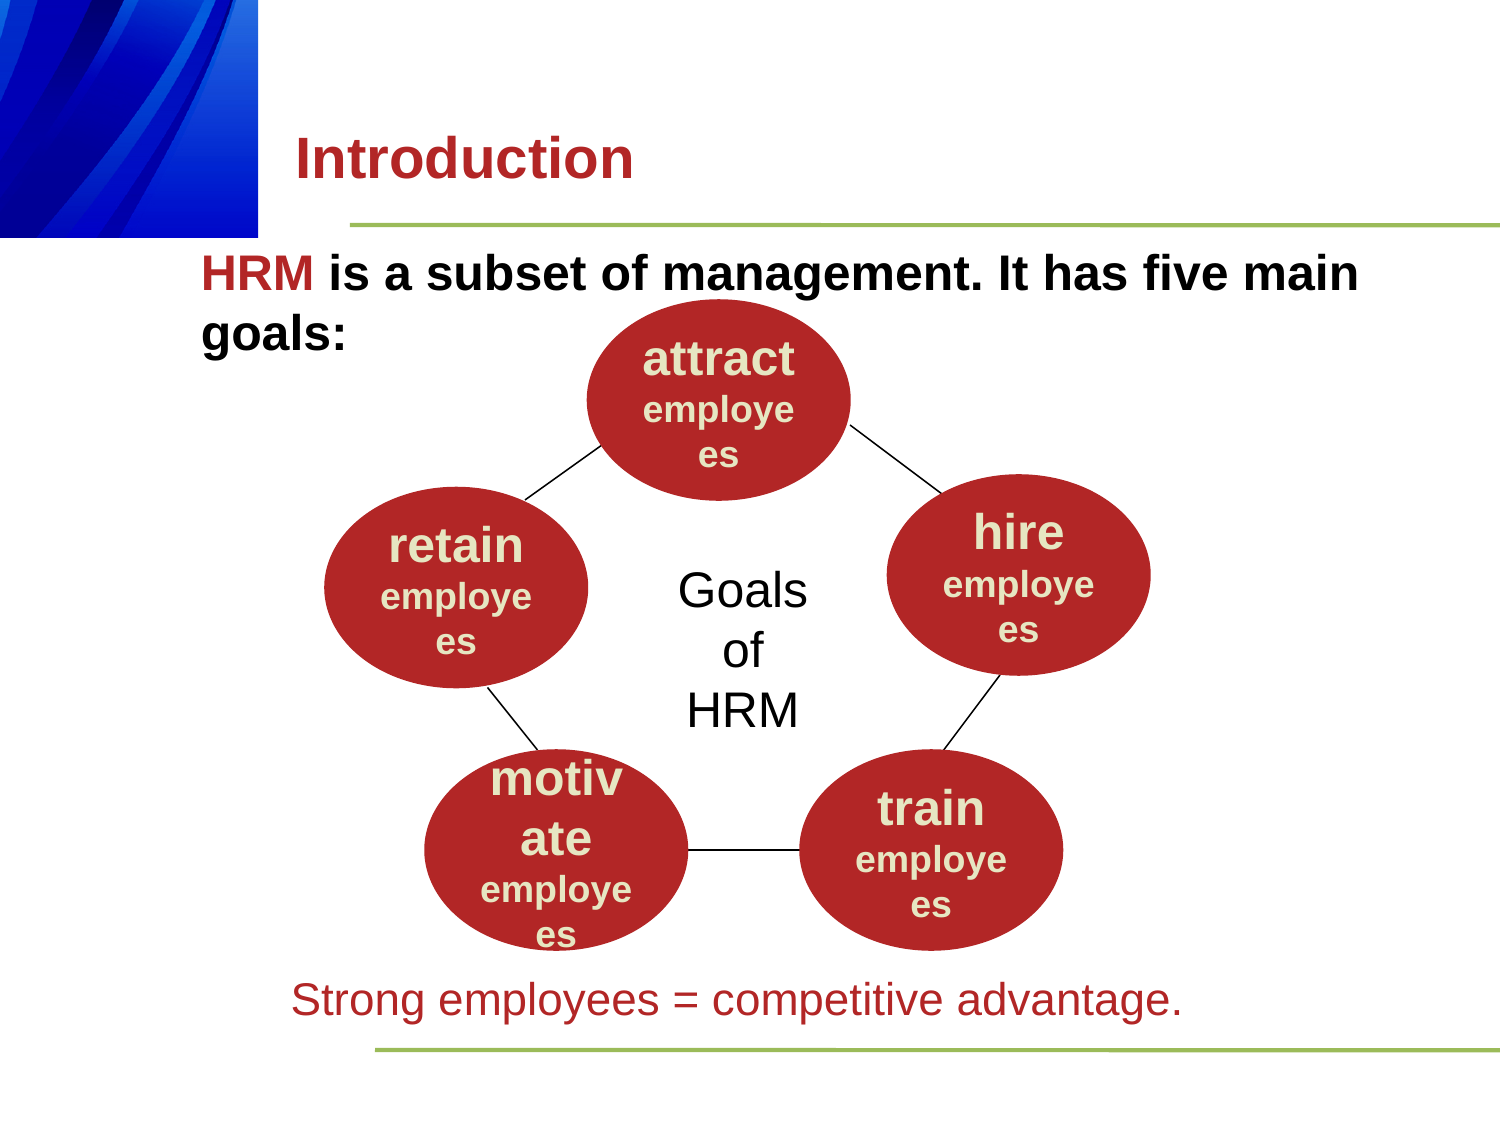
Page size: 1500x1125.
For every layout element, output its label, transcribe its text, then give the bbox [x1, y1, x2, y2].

text_box Goals of HRM [662, 549, 824, 745]
text_box attract employees [587, 299, 850, 501]
text_box HRM is a subset of management. It has five main goals: [185, 232, 1461, 368]
text_box motivate employees [425, 750, 688, 951]
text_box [487, 687, 538, 751]
text_box Strong employees = competitive advantage. [137, 962, 1338, 1033]
text_box train employees [800, 750, 1063, 951]
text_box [524, 437, 613, 501]
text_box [924, 674, 1001, 776]
text_box Introduction [280, 112, 1206, 198]
text_box retain employees [324, 487, 588, 688]
text_box hire employees [887, 474, 1150, 676]
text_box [849, 424, 951, 501]
picture [0, 0, 259, 238]
